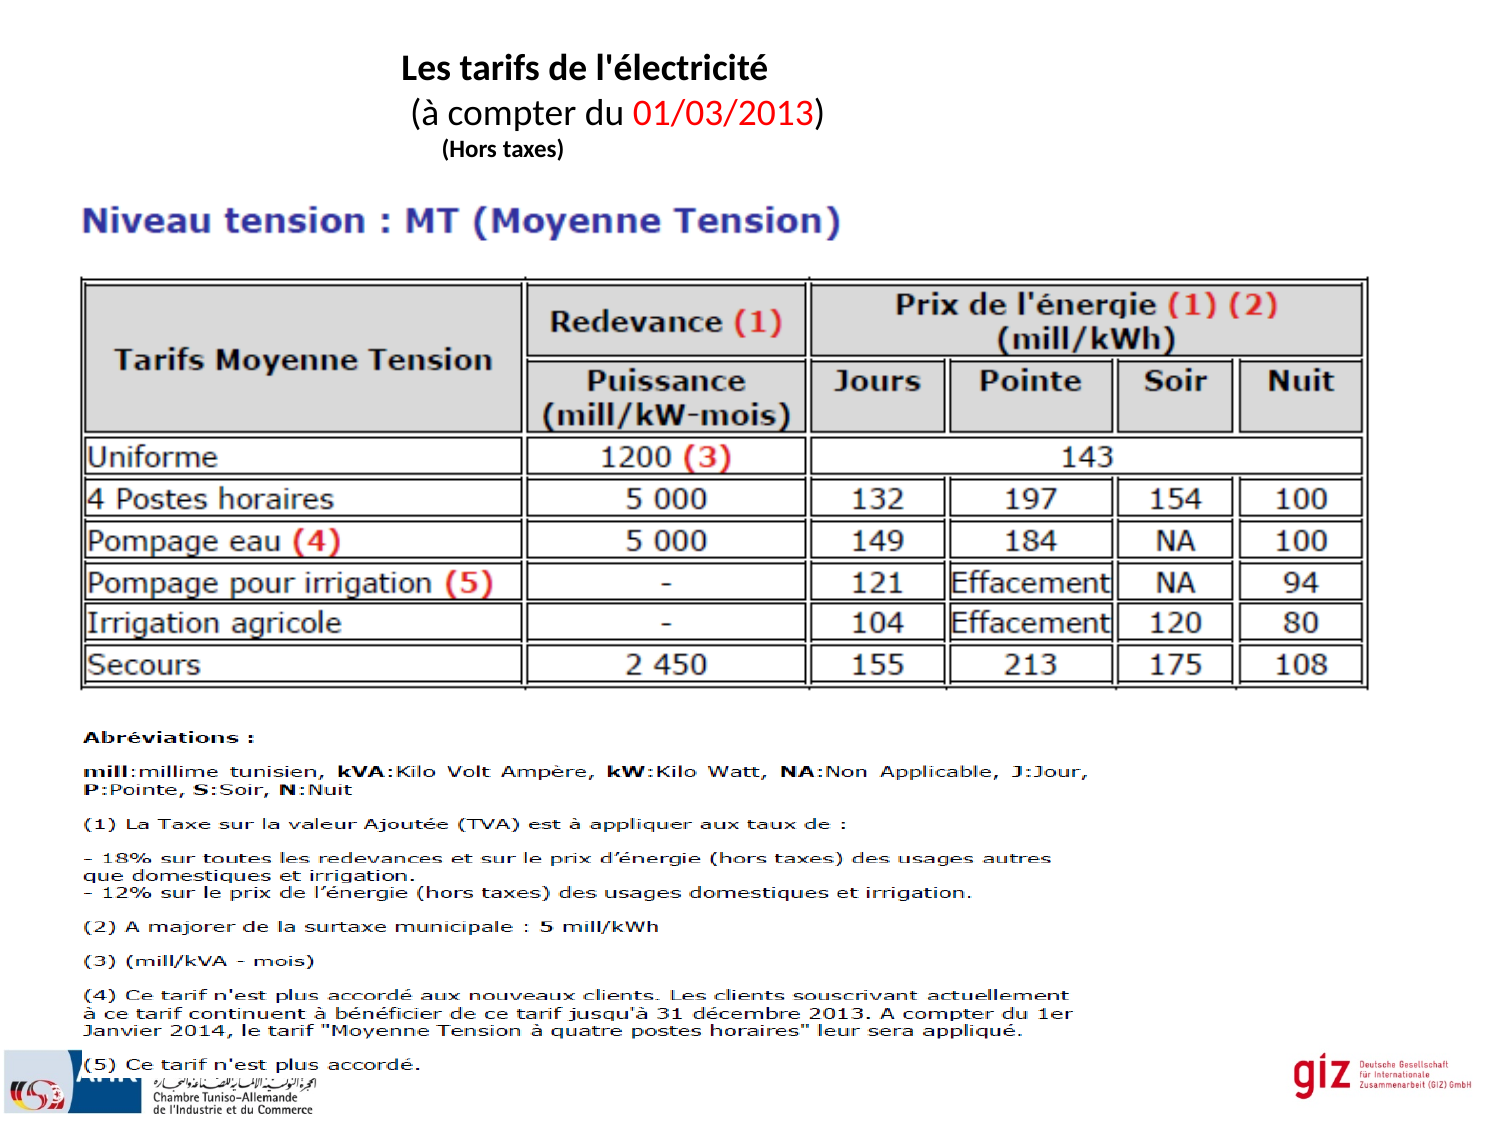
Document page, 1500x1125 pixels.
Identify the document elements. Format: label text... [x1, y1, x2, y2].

picture [1275, 1031, 1500, 1125]
text_box Les tarifs de l'électricité (à compter du 01/03/2013) (Hors taxes) [386, 35, 1090, 170]
picture [3, 726, 1099, 1114]
picture [58, 198, 1391, 701]
